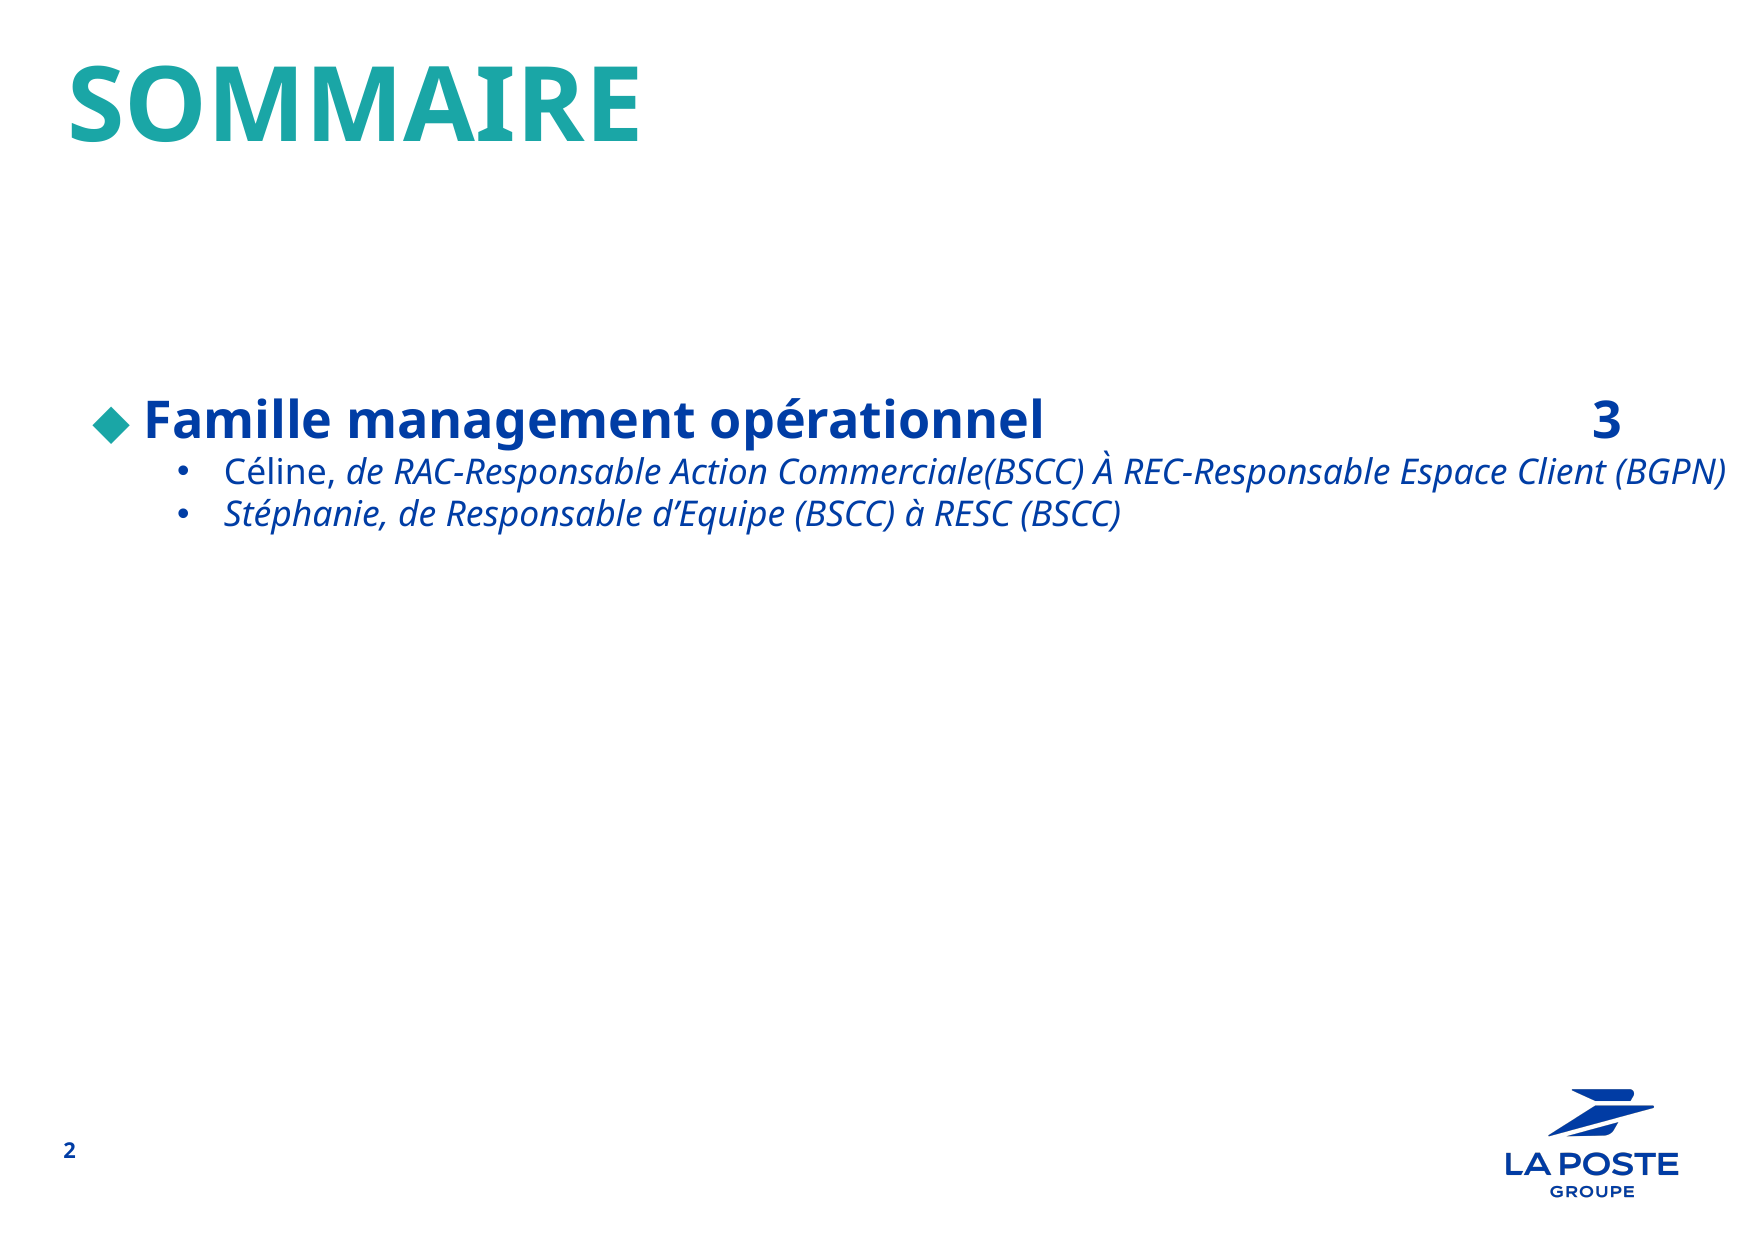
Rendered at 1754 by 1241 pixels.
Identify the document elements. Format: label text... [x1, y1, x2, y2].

picture [1484, 1067, 1700, 1219]
text_box ◆ Famille management opérationnel 3 Céline, de RAC-Responsable Action Commerciale(BSCC) À REC-Responsable Espace Client (BGPN) Stéphanie, de Responsable d’Equipe (BSCC) à RESC (BSCC) [92, 386, 1754, 577]
slide_number 2 [48, 1128, 137, 1174]
